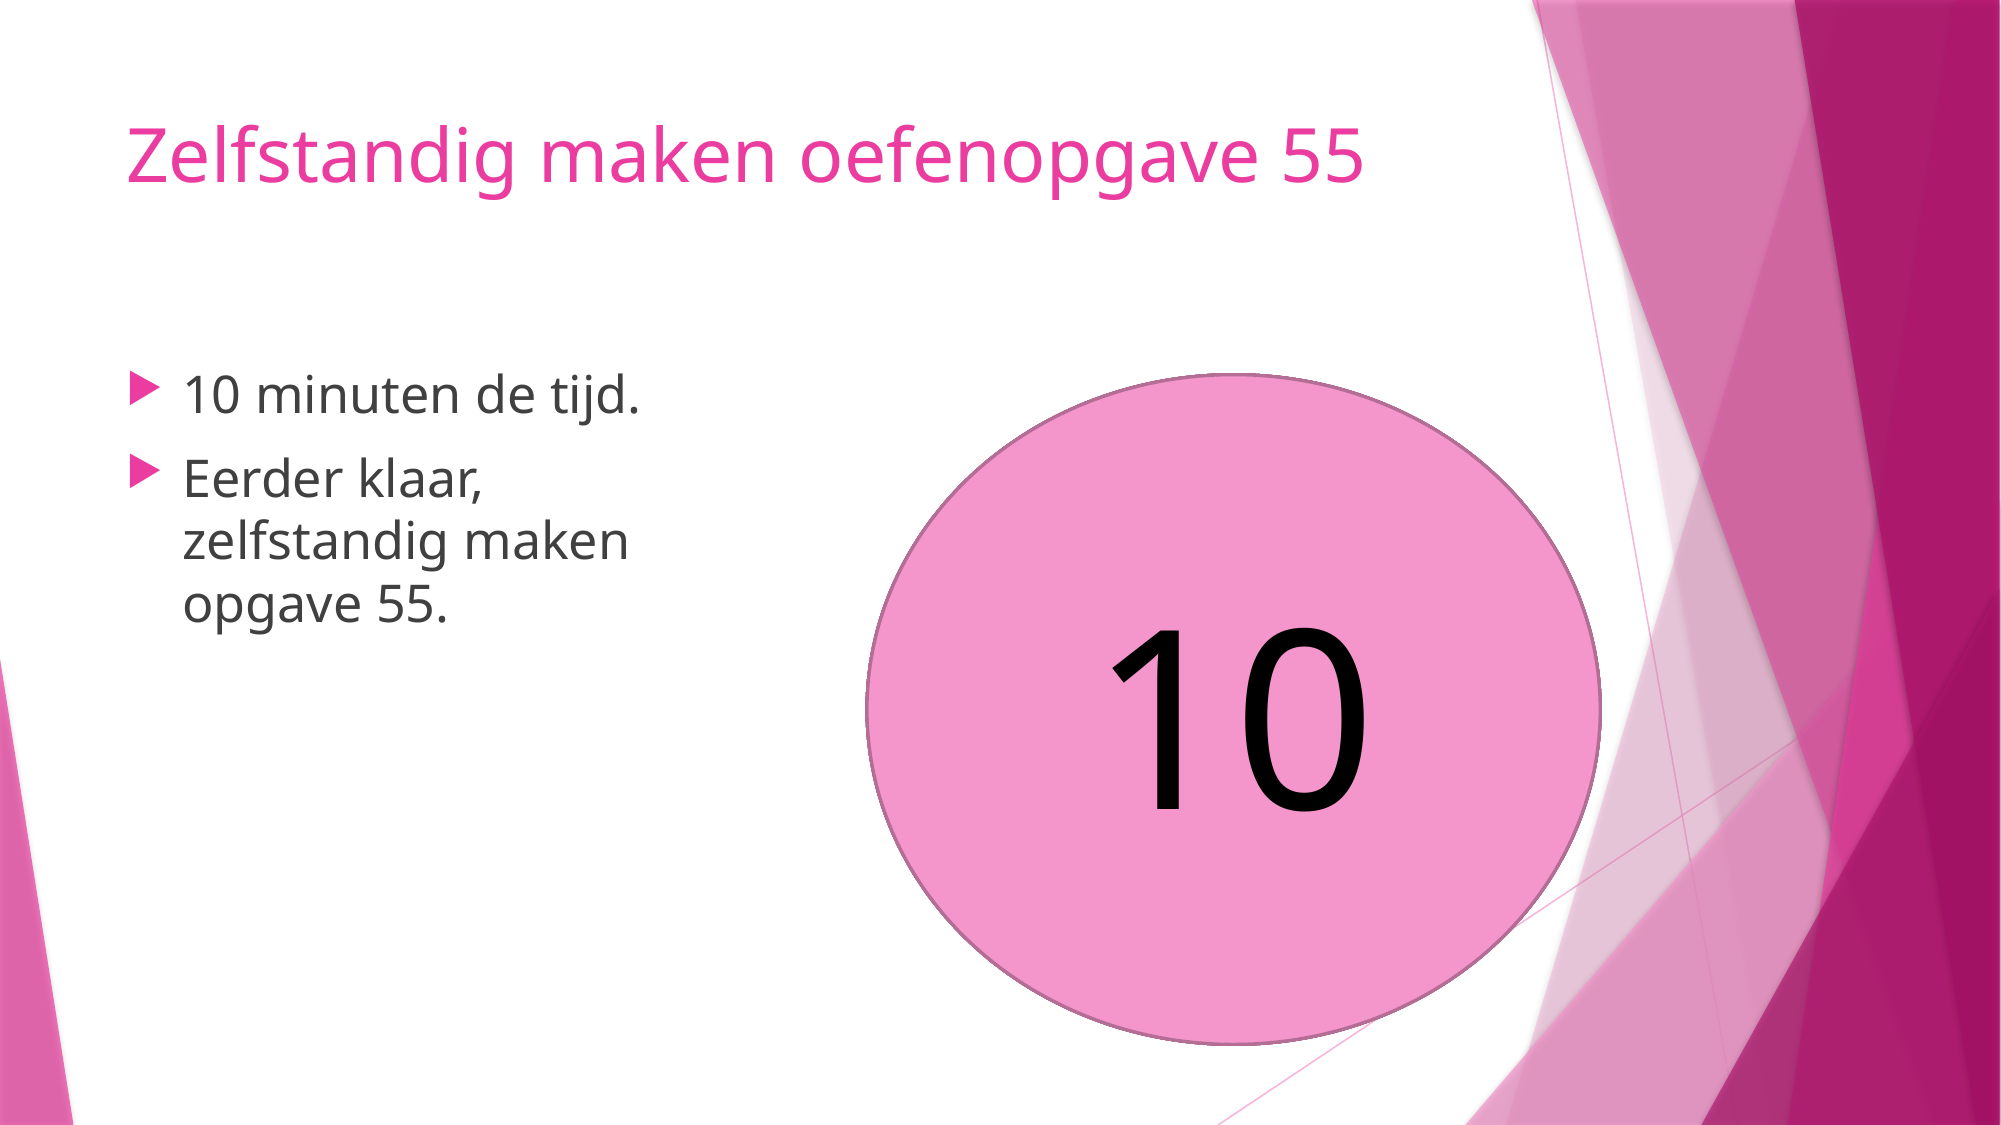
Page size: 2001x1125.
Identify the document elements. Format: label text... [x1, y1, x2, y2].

text_box 10 [865, 373, 1602, 1046]
title Zelfstandig maken oefenopgave 55 [111, 99, 1522, 317]
list 10 minuten de tijd. Eerder klaar, zelfstandig maken opgave 55. [111, 354, 689, 960]
